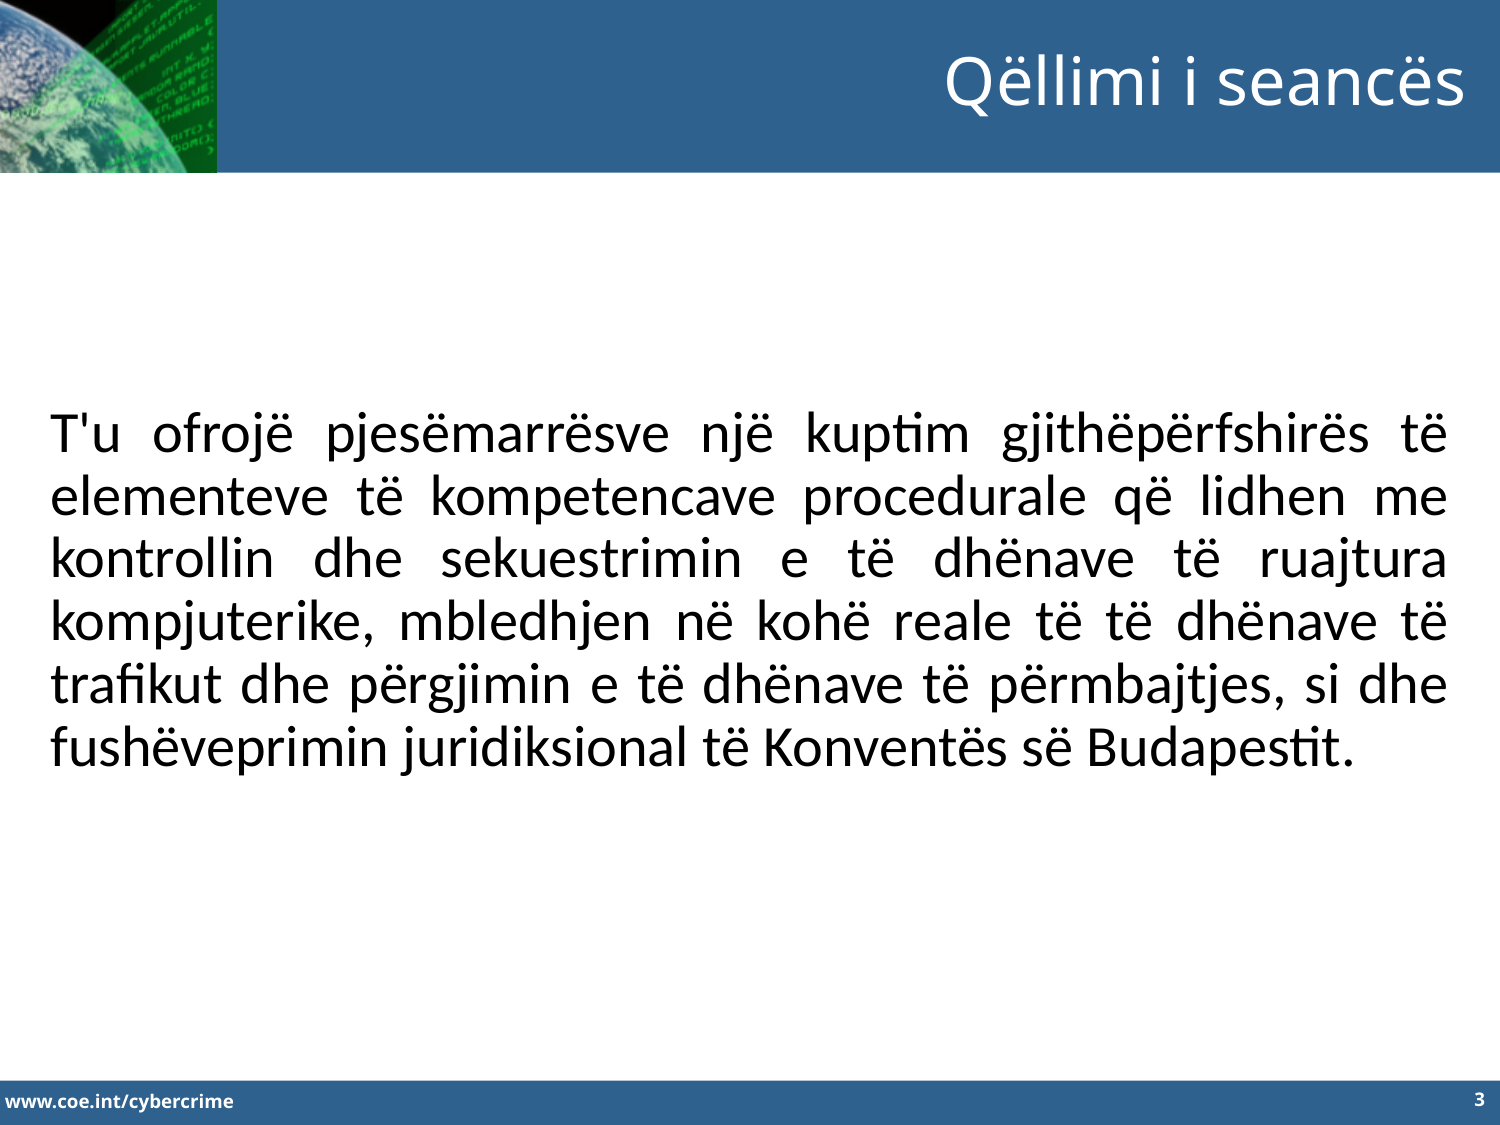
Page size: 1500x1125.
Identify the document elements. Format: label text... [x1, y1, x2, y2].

text_box Qëllimi i seancës [230, 31, 1483, 126]
list T'u ofrojë pjesëmarrësve një kuptim gjithëpërfshirës të elementeve të kompetencave procedurale që lidhen me kontrollin dhe sekuestrimin e të dhënave të ruajtura kompjuterike, mbledhjen në kohë reale të të dhënave të trafikut dhe përgjimin e të dhënave të përmbajtjes, si dhe fushëveprimin juridiksional të Konventës së Budapestit. [35, 394, 1465, 813]
picture [0, 1, 217, 173]
